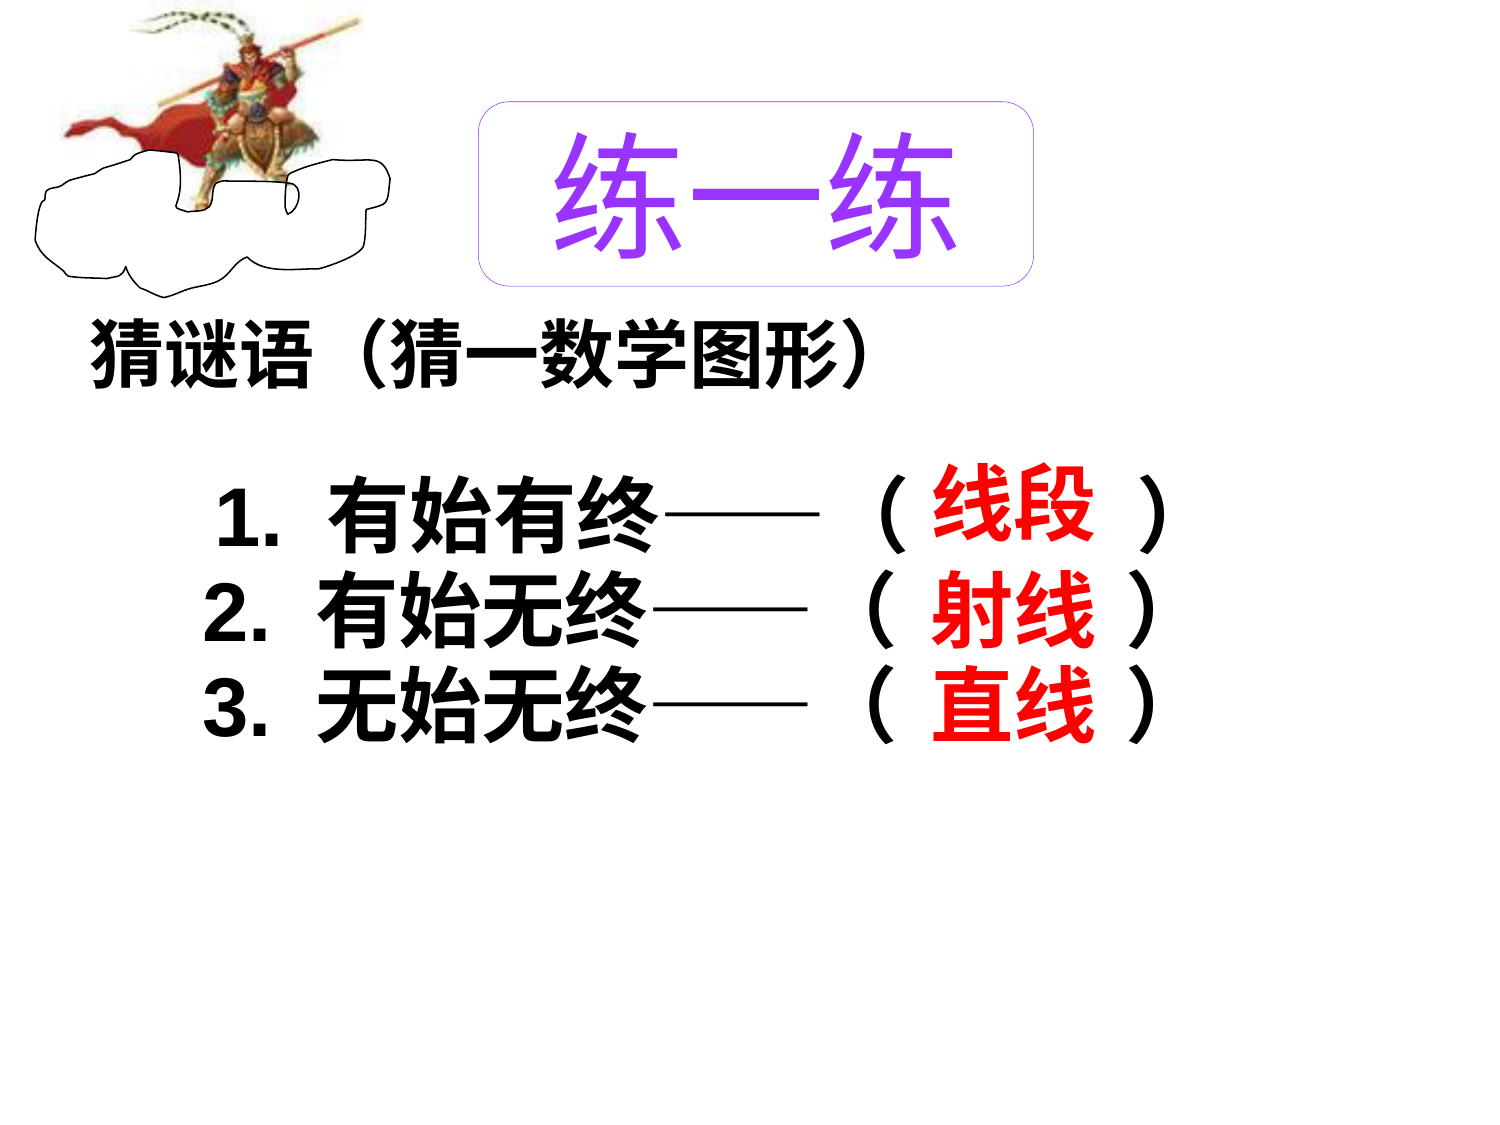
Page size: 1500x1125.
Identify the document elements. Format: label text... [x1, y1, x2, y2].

text_box 猜谜语（猜一数学图形） [75, 300, 930, 406]
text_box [35, 0, 391, 298]
text_box 3. 无始无终——（ ） [1113, 666, 1224, 760]
text_box 2. 有始无终——（ ） [187, 550, 1224, 666]
text_box 1. 有始有终——（ ） [199, 456, 915, 550]
text_box 线段 [915, 444, 1113, 550]
text_box 1. 有始有终——（ ） [1113, 456, 1236, 571]
text_box 直线 [915, 666, 1113, 760]
text_box 3. 无始无终——（ ） [187, 666, 915, 760]
text_box 练一练 [478, 101, 1034, 287]
